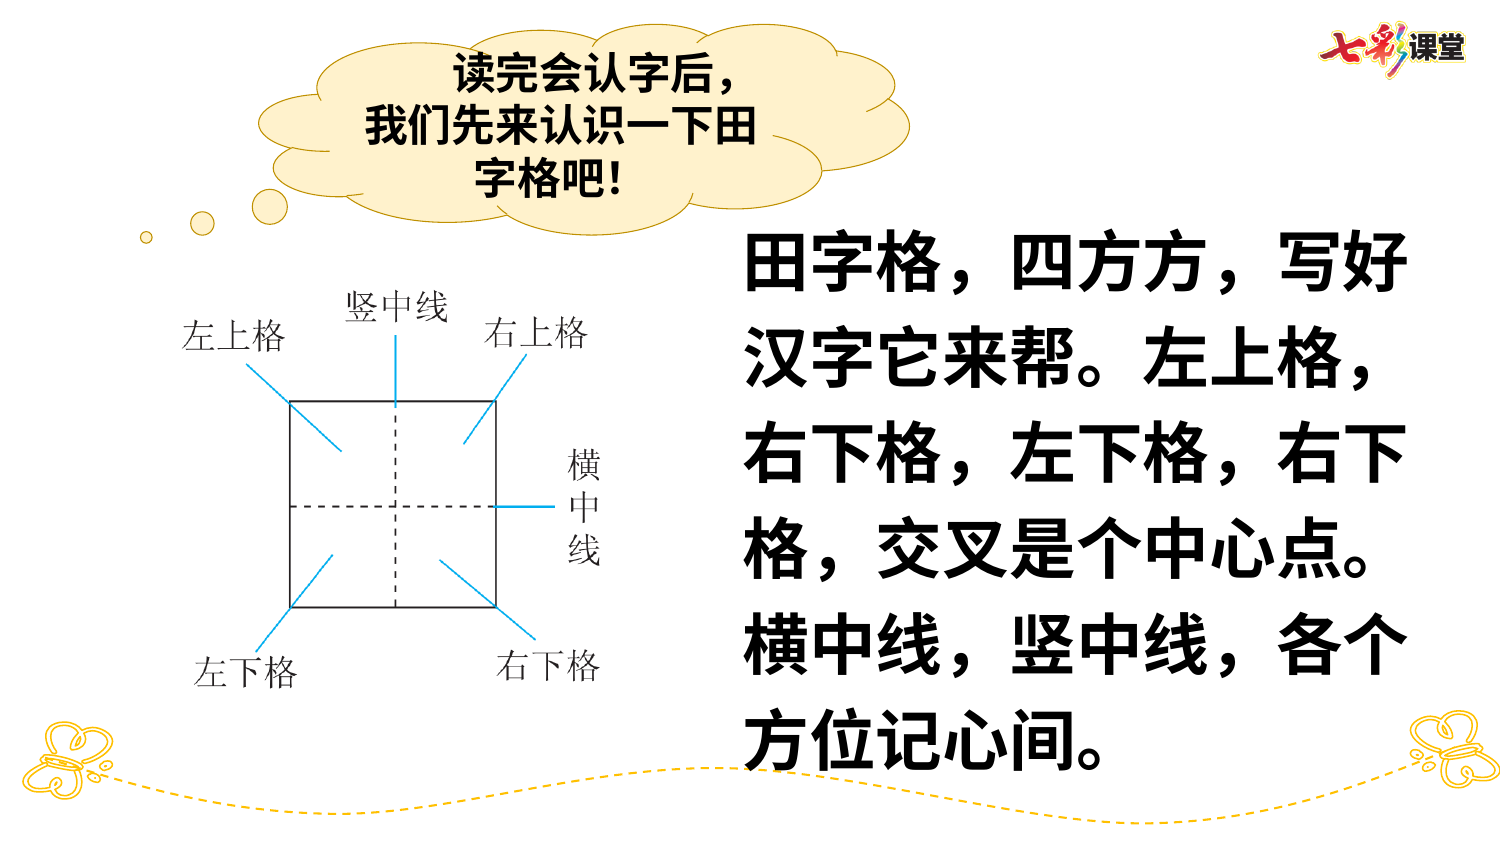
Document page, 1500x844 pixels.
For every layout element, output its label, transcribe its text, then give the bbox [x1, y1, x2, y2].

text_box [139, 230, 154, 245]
text_box 读完会认字后，我们先来认识一下田字格吧！ [189, 210, 216, 237]
text_box 读完会认字后，我们先来认识一下田字格吧！ [251, 188, 289, 226]
picture [111, 264, 683, 704]
text_box 读完会认字后，我们先来认识一下田字格吧！ [257, 23, 911, 237]
text_box 田字格，四方方，写好汉字它来帮。左上格，右下格，左下格，右下格，交叉是个中心点。横中线，竖中线，各个方位记心间。 [731, 197, 1452, 785]
picture [1316, 20, 1468, 80]
